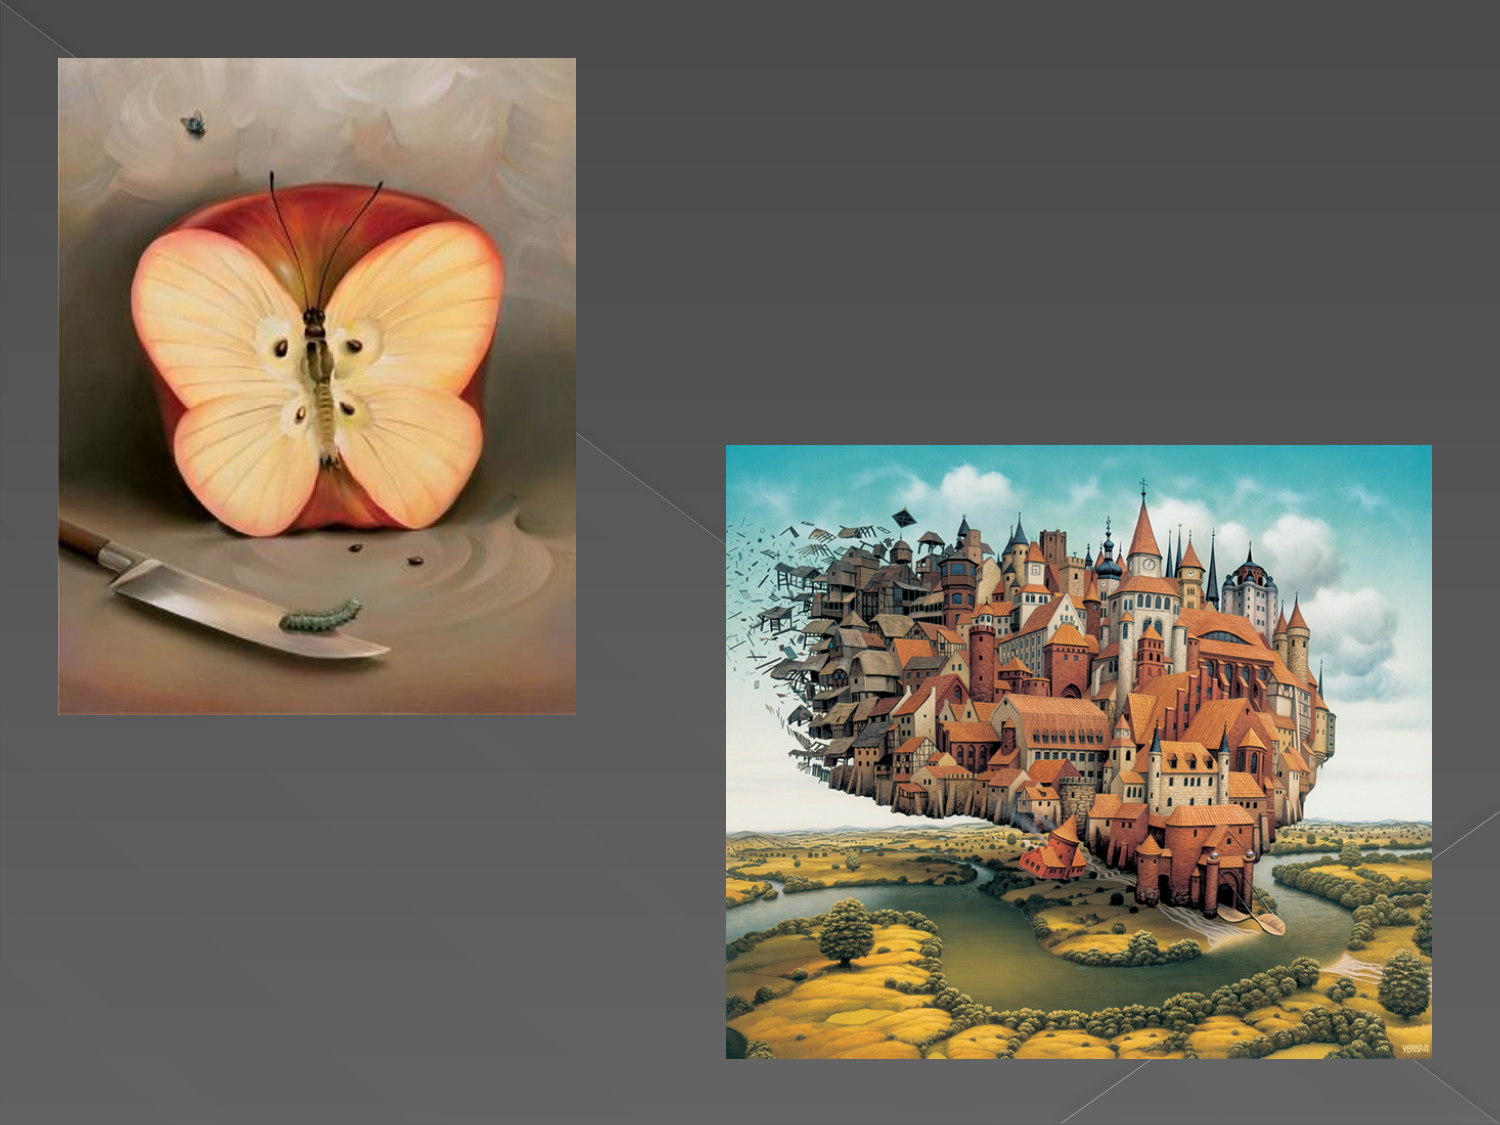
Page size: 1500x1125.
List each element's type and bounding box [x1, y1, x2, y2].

picture [58, 58, 576, 716]
picture [726, 445, 1433, 1059]
